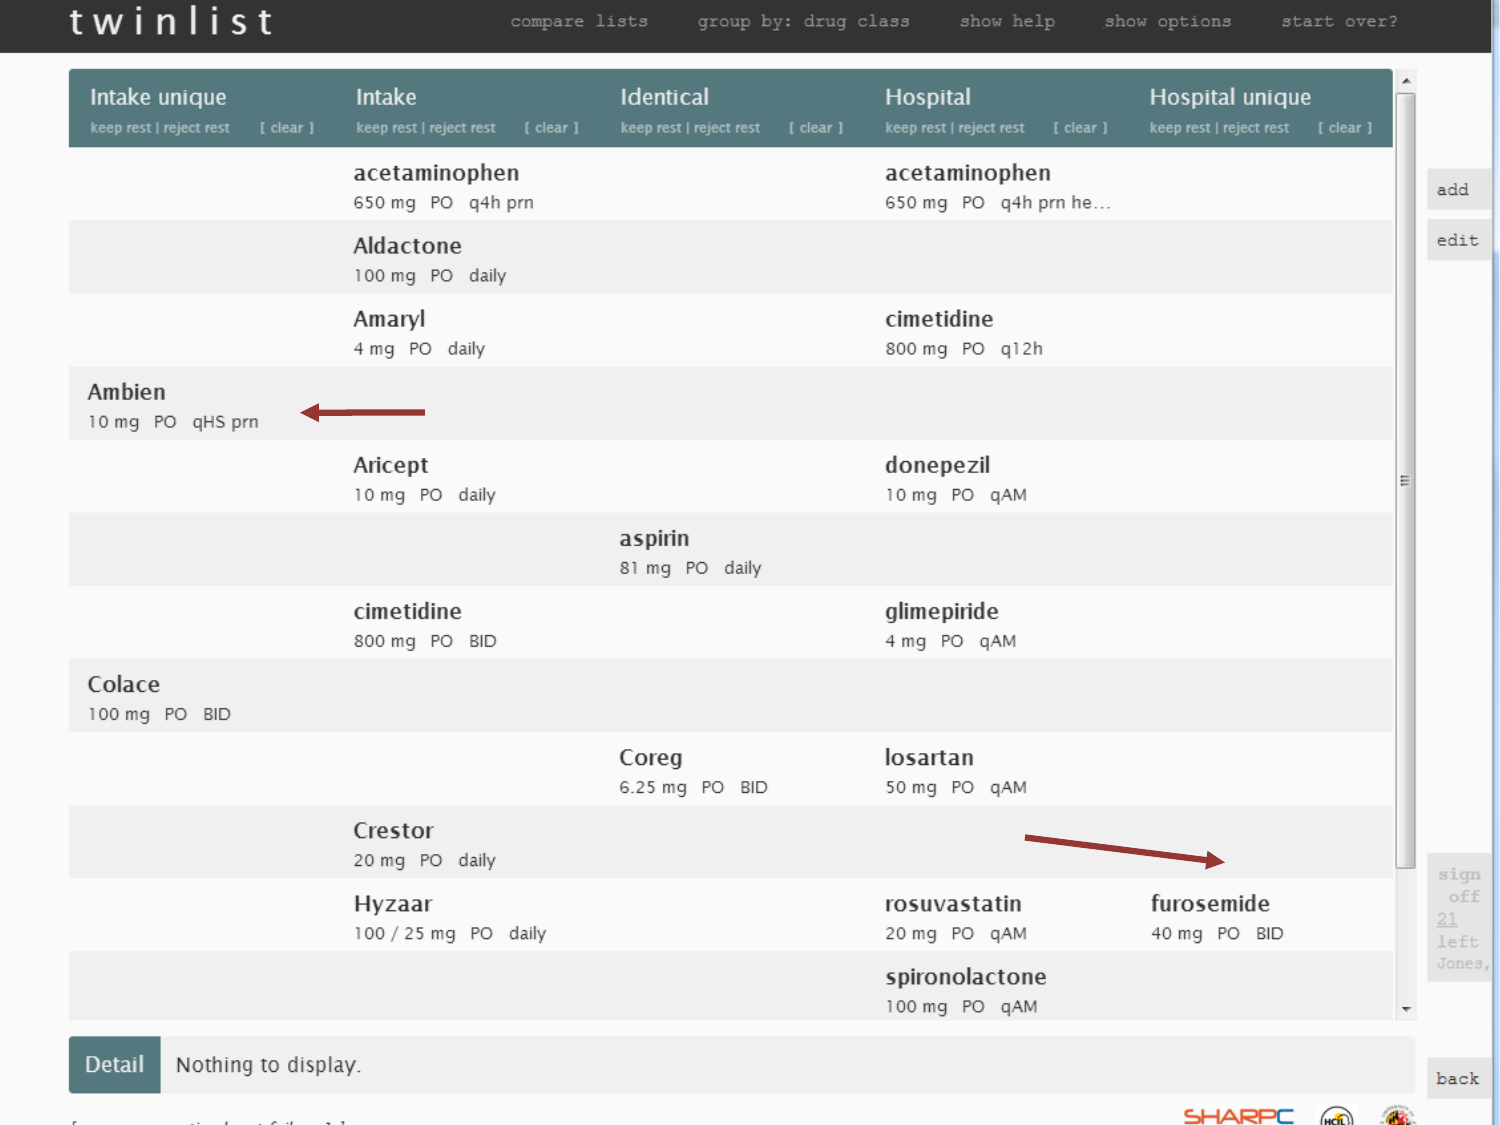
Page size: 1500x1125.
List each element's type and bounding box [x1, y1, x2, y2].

picture [0, 0, 1500, 1125]
text_box [1024, 837, 1226, 863]
